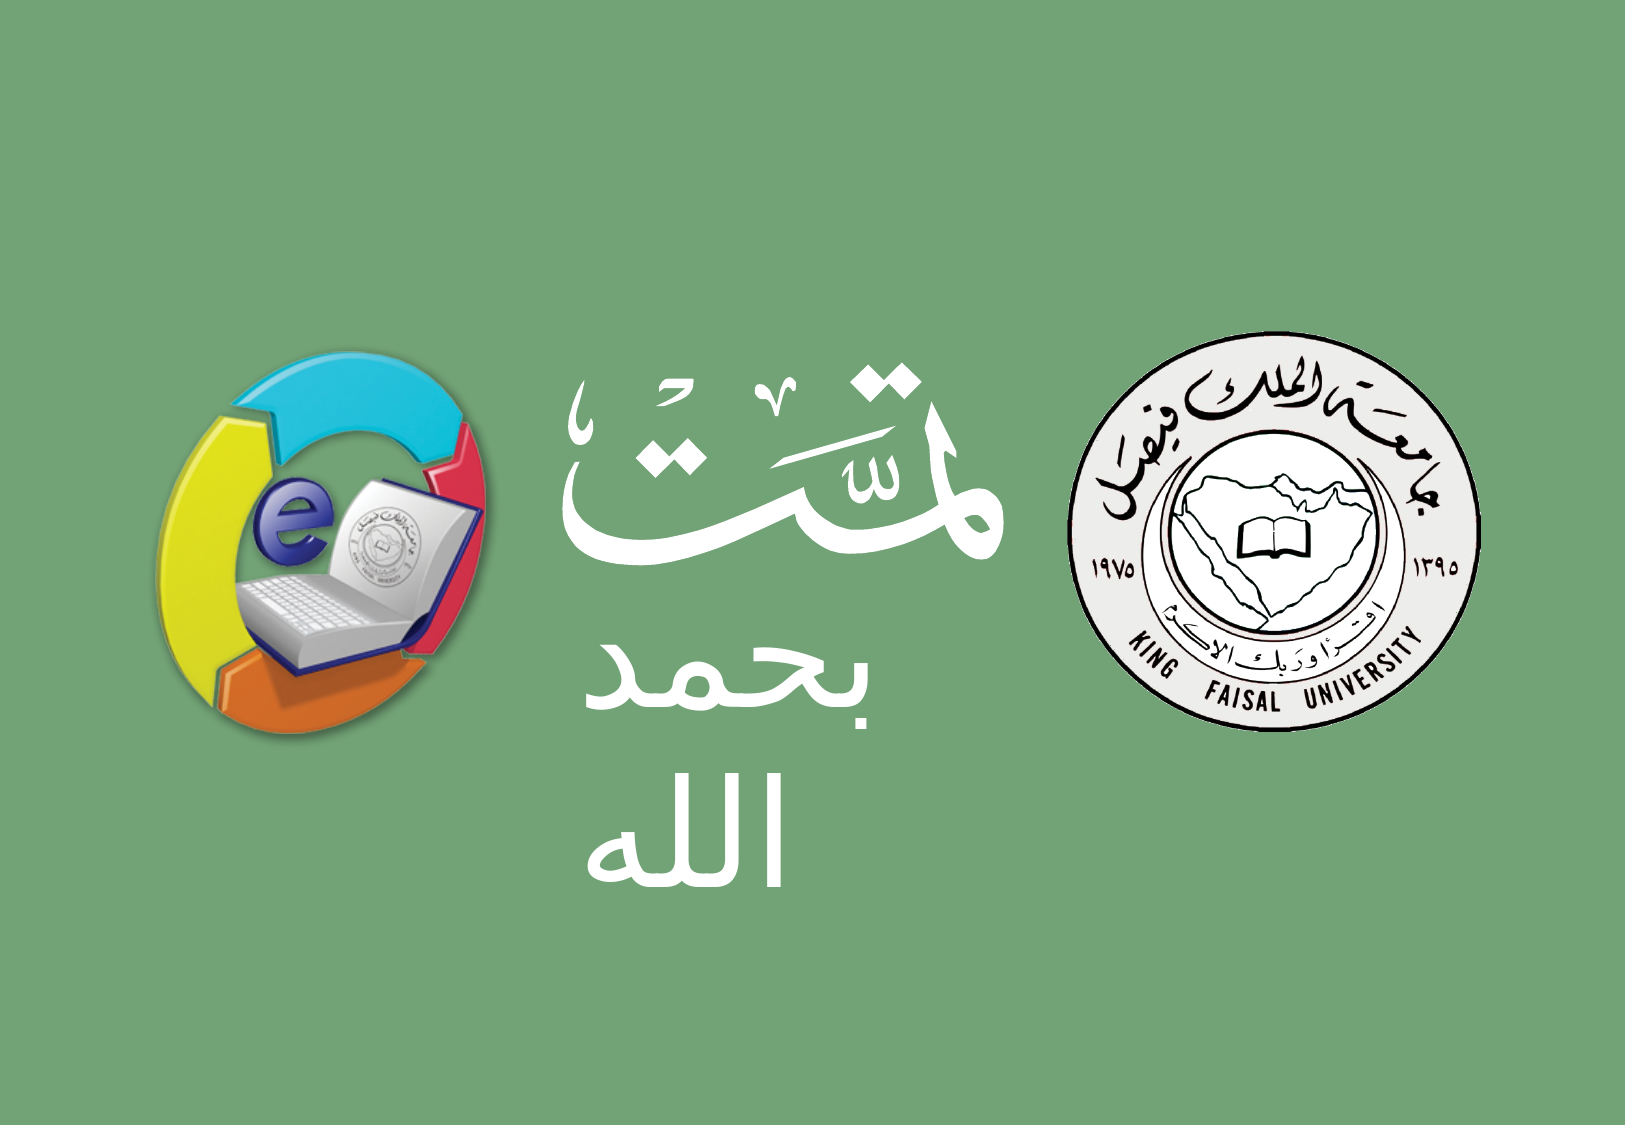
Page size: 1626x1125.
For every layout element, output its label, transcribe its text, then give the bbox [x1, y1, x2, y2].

text_box [568, 379, 594, 445]
text_box [655, 378, 694, 407]
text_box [1060, 324, 1488, 740]
text_box [754, 377, 796, 417]
text_box بحمد الله [562, 549, 1025, 925]
text_box [562, 401, 1004, 566]
picture [149, 349, 497, 738]
text_box [850, 362, 922, 403]
text_box [0, 0, 1625, 1125]
